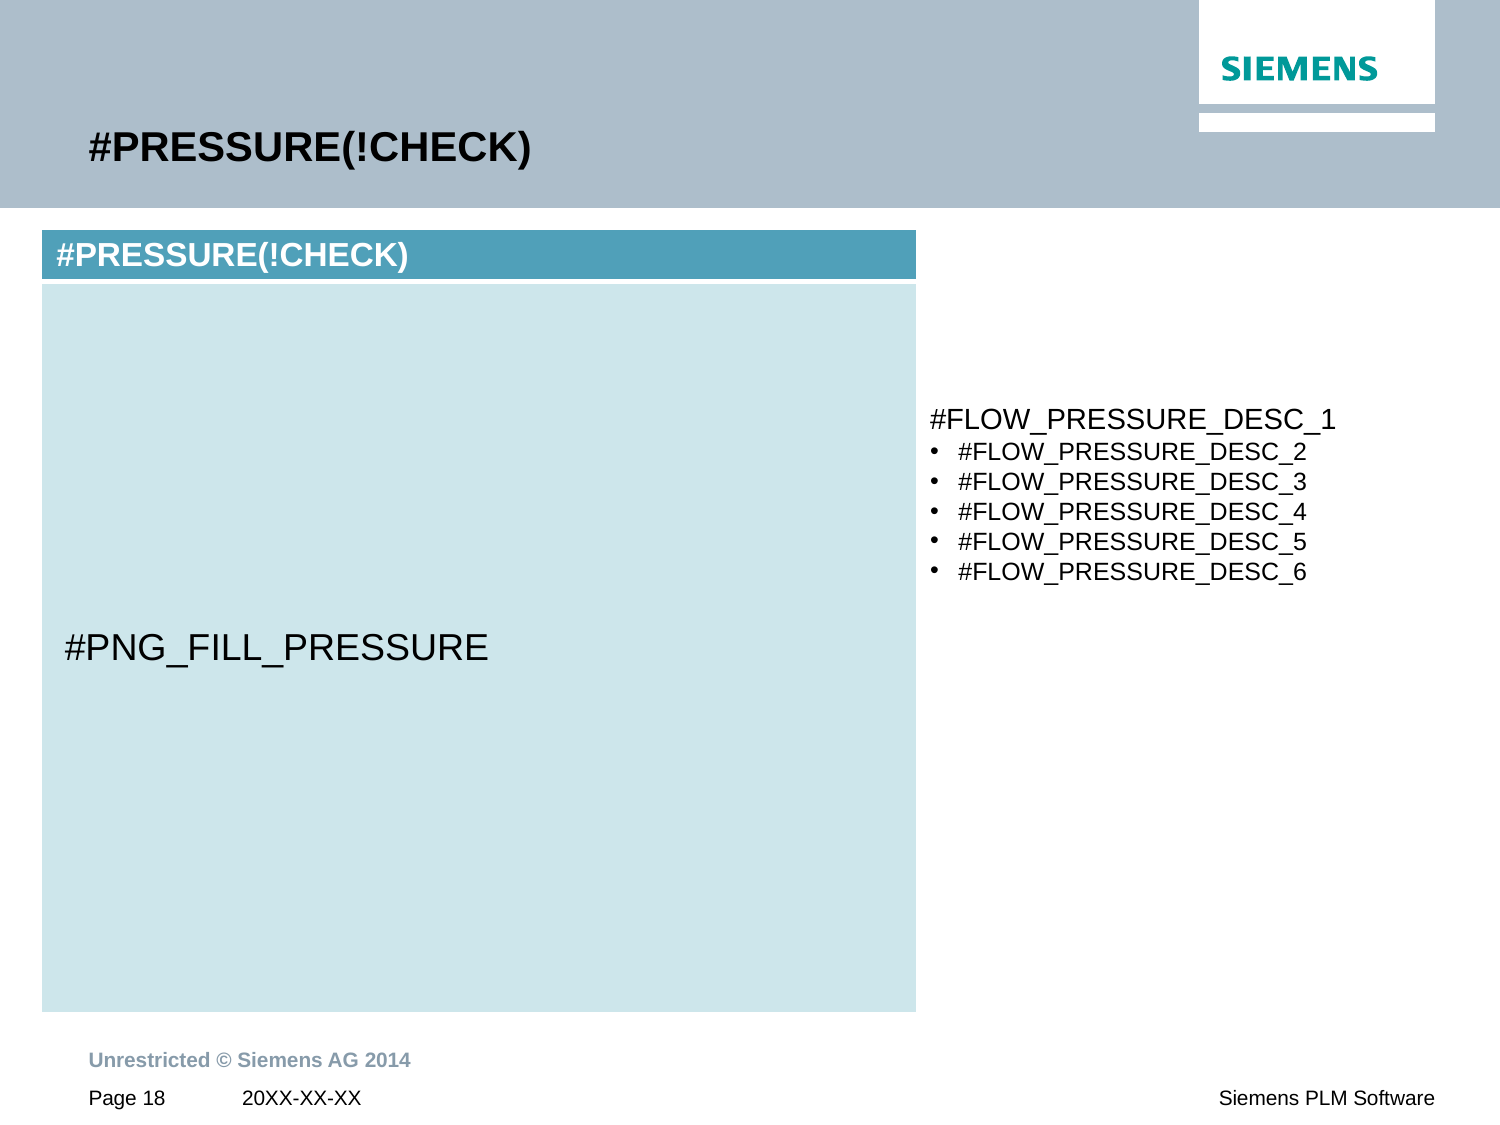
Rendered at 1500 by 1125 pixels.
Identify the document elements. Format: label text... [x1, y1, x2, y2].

title #PRESSURE(!CHECK) [0, 0, 1500, 209]
text_box #PNG_FILL_PRESSURE [64, 302, 892, 988]
text_box #FLOW_PRESSURE_DESC_1 #FLOW_PRESSURE_DESC_2 #FLOW_PRESSURE_DESC_3 #FLOW_PRESSURE_DESC_4 #FLOW_PRESSURE_DESC_5 #FLOW_PRESSURE_DESC_6 [915, 393, 1436, 628]
table_cell [42, 284, 916, 1012]
table_header #PRESSURE(!CHECK) [42, 230, 916, 279]
